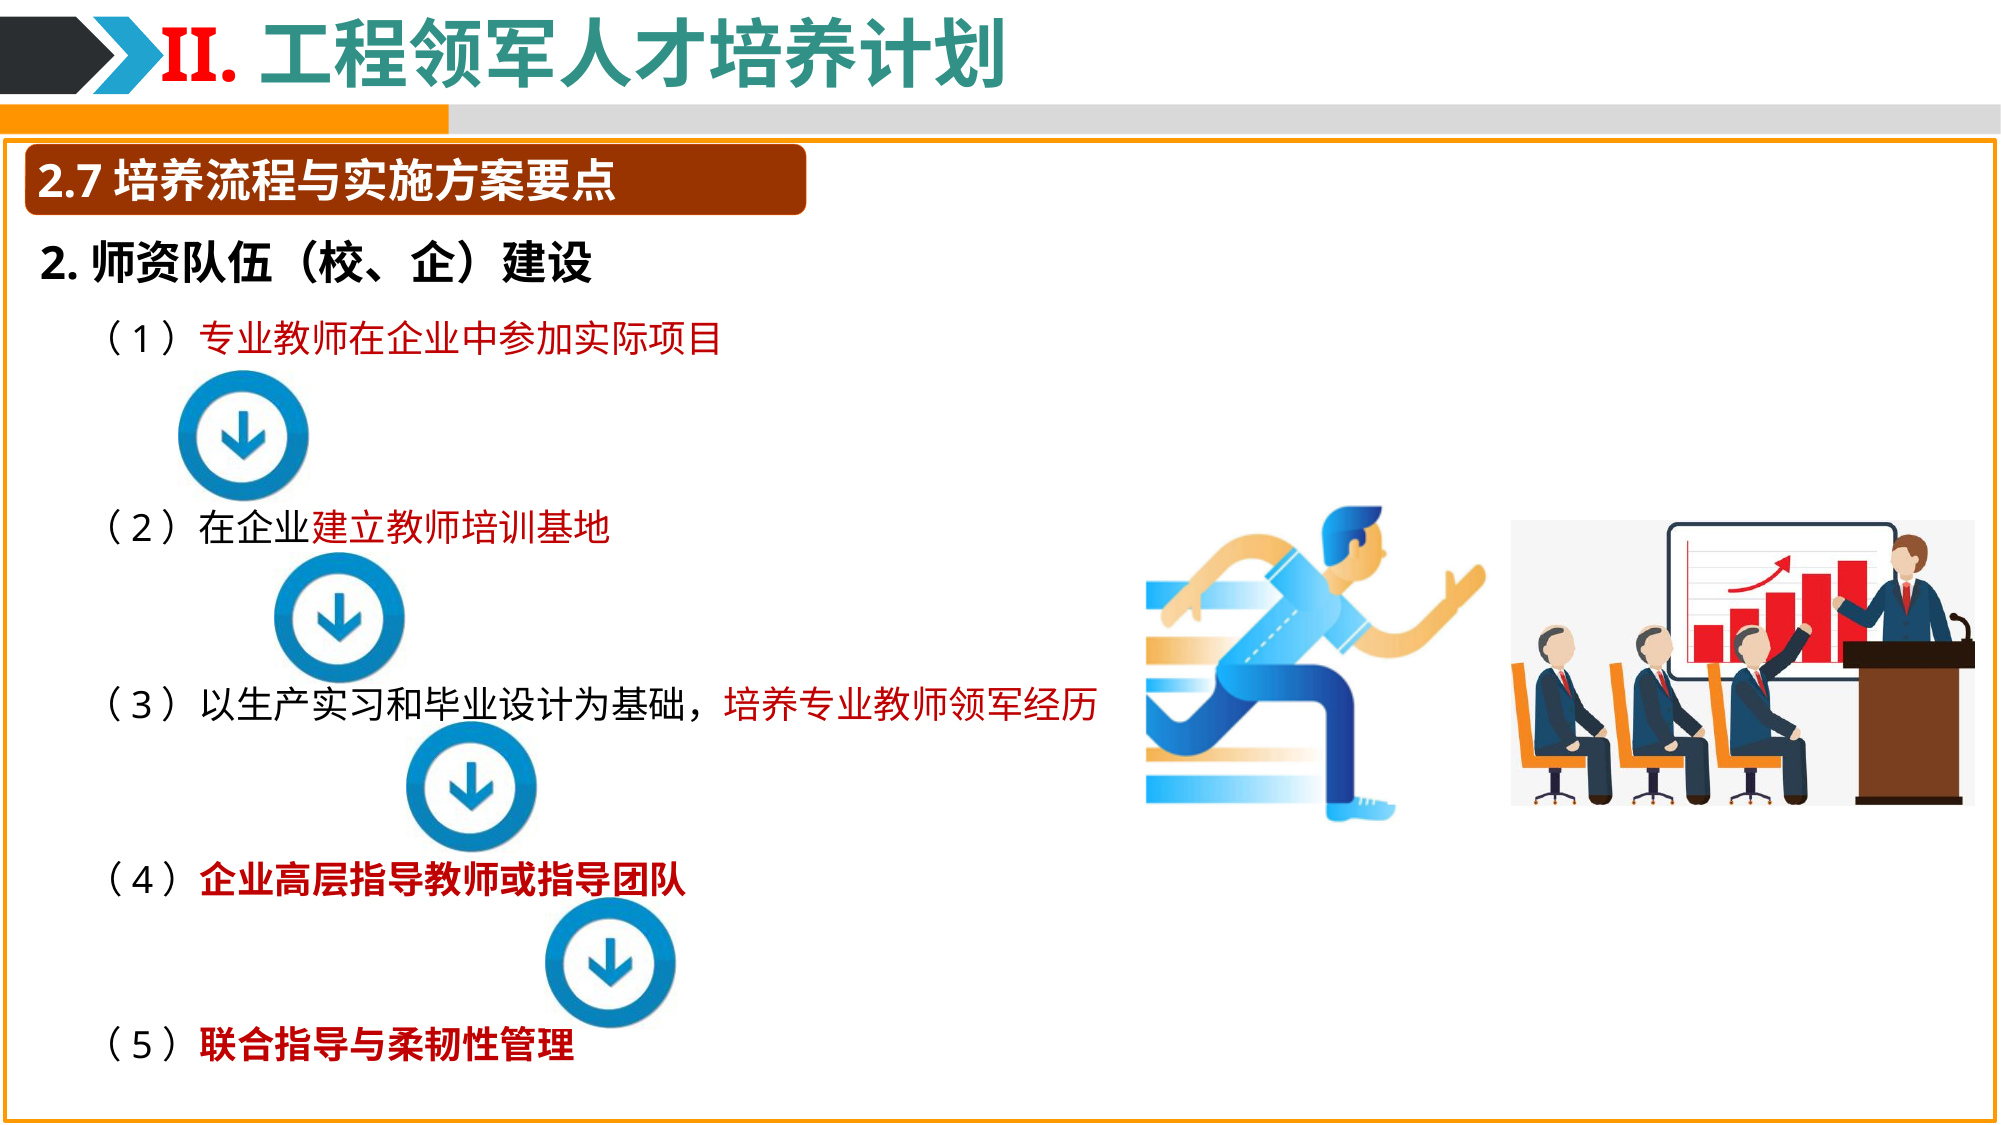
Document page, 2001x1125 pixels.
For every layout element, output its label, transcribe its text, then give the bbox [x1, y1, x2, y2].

text_box [32, 144, 807, 215]
text_box [0, 16, 115, 95]
picture [178, 370, 311, 502]
picture [1140, 496, 1492, 829]
picture [406, 721, 538, 854]
picture [1511, 519, 1976, 806]
picture [0, 98, 2001, 141]
text_box （3）以生产实习和毕业设计为基础，培养专业教师领军经历 [69, 674, 1114, 734]
text_box II.工程领军人才培养计划 [145, 0, 1023, 105]
picture [545, 897, 677, 1029]
text_box 2.师资队伍（校、企）建设 [25, 225, 1445, 296]
text_box 2.7培养流程与实施方案要点 [22, 144, 632, 214]
text_box （5）联合指导与柔韧性管理 [70, 1013, 590, 1074]
text_box （4）企业高层指导教师或指导团队 [70, 848, 702, 909]
text_box （1）专业教师在企业中参加实际项目 [69, 307, 739, 367]
text_box （2）在企业建立教师培训基地 [69, 496, 627, 557]
text_box [92, 16, 145, 95]
picture [273, 552, 406, 684]
